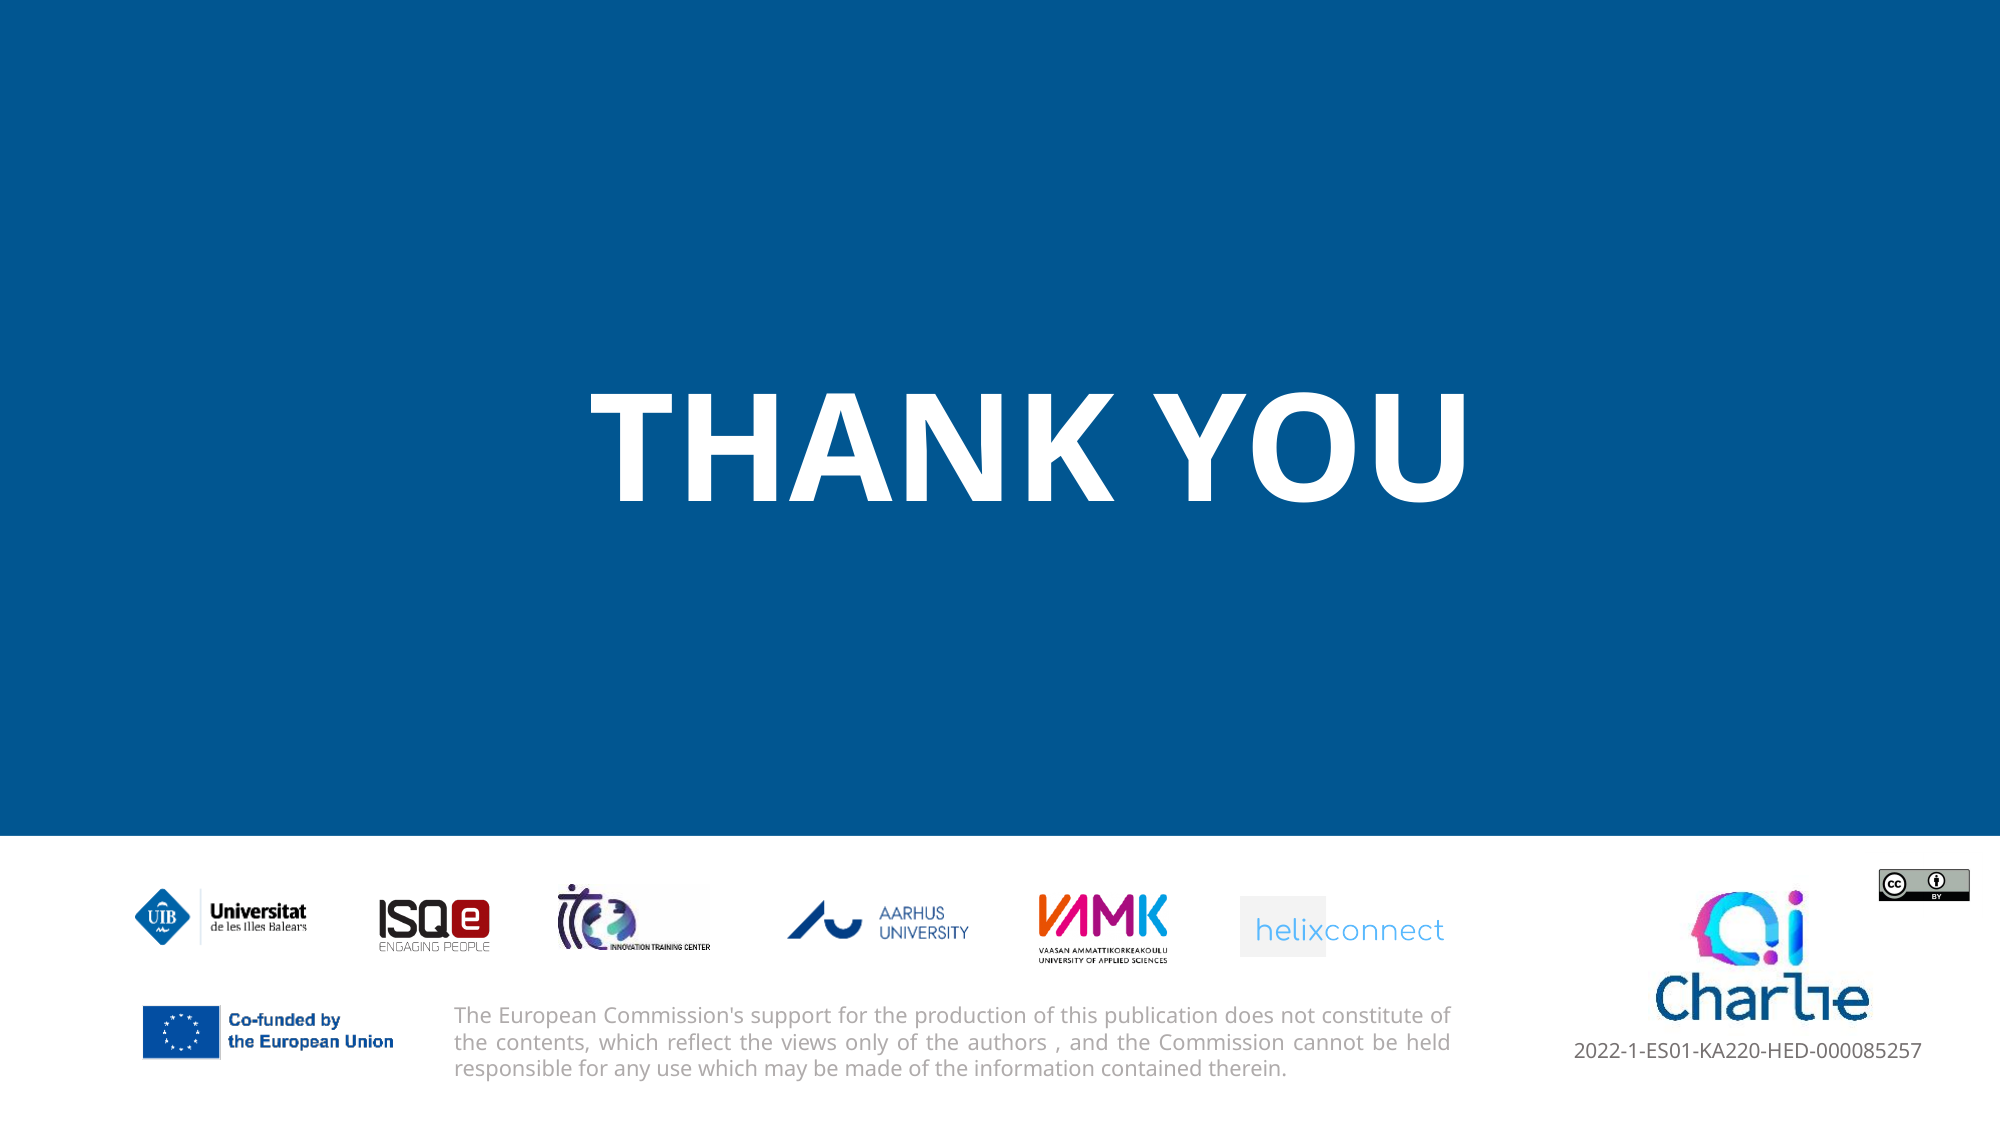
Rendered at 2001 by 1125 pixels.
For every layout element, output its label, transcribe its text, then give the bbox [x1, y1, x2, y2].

text_box The European Commission's support for the production of this publication does not constitute of the contents, which reflect the views only of the authors , and the Commission cannot be held responsible for any use which may be made of the information contained therein. [439, 994, 1468, 1089]
text_box THANK YOU [460, 344, 1606, 540]
text_box [0, 0, 2000, 835]
picture [126, 878, 316, 956]
picture [557, 884, 710, 950]
picture [779, 870, 977, 977]
picture [1036, 862, 1169, 994]
picture [1648, 852, 1983, 1036]
picture [1240, 896, 1444, 957]
text_box 2022-1-ES01-KA220-HED-000085257 [1558, 1030, 1937, 1096]
picture [134, 1003, 407, 1062]
picture [378, 899, 491, 952]
text_box [0, 835, 2000, 1125]
